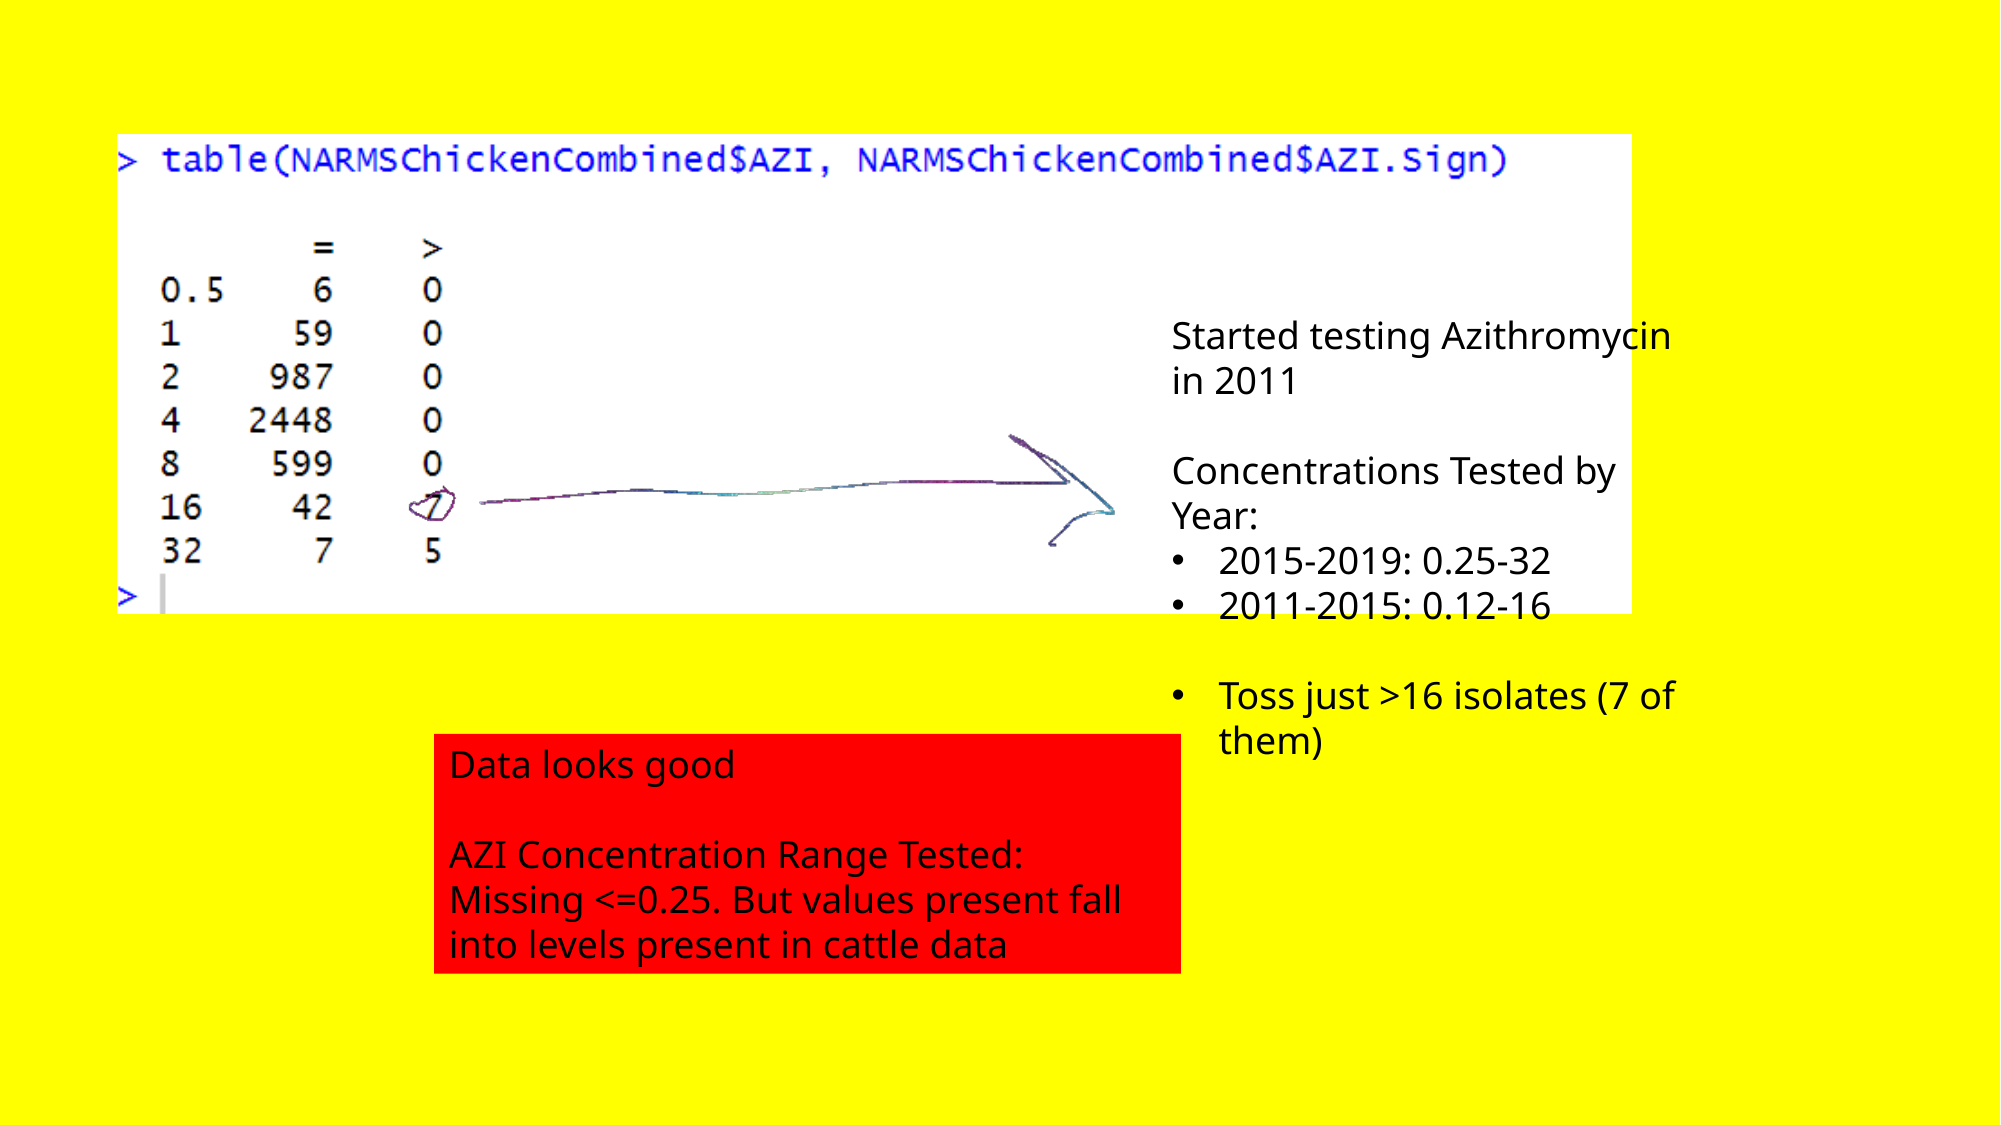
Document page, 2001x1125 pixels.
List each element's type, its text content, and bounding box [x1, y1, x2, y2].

picture [116, 134, 1633, 615]
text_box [404, 431, 1120, 551]
text_box Data looks good AZI Concentration Range Tested: Missing <=0.25. But values present fall into levels present in cattle data [434, 733, 1181, 974]
text_box Started testing Azithromycin in 2011 Concentrations Tested by Year: 2015-2019: 0.25-32 2011-2015: 0.12-16 Toss just >16 isolates (7 of them) [1156, 304, 1700, 770]
